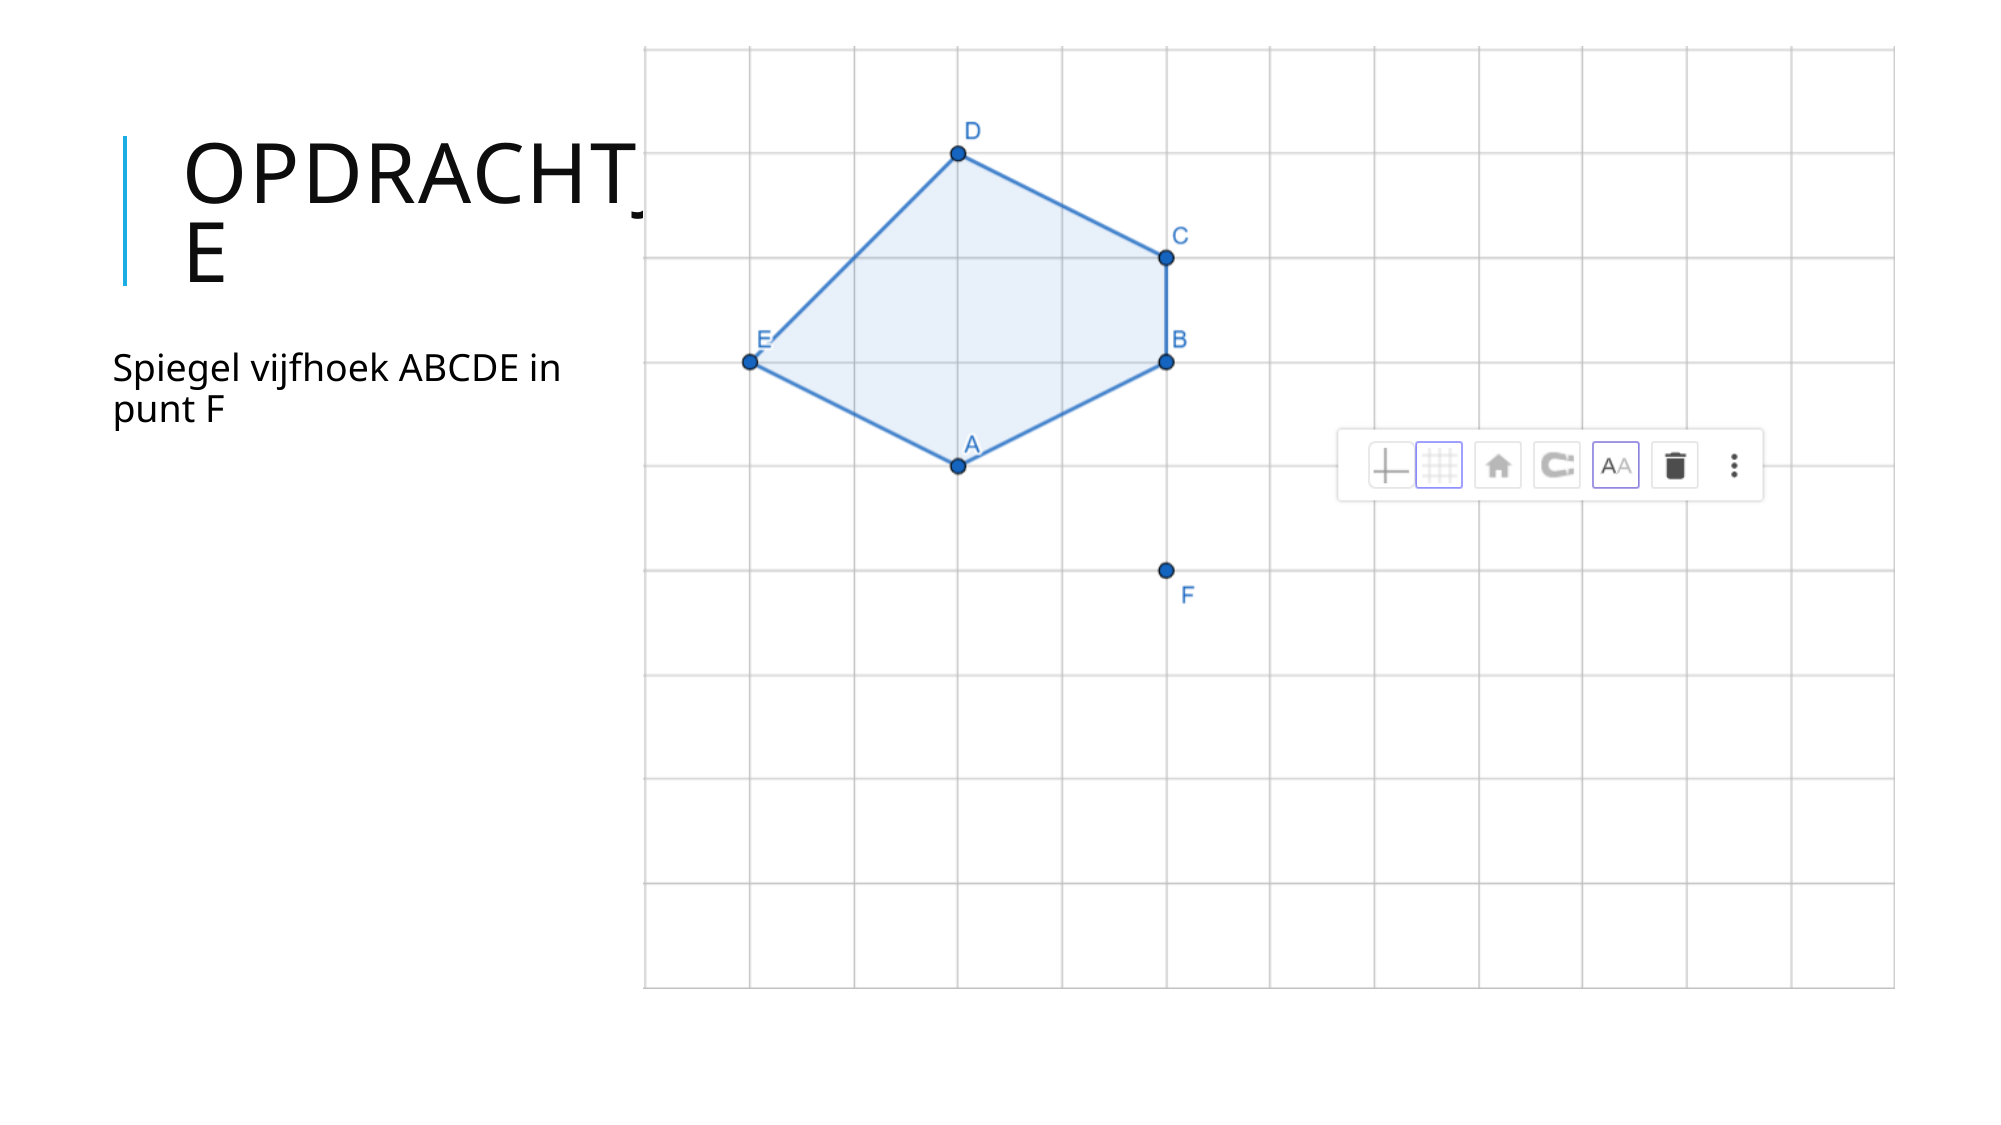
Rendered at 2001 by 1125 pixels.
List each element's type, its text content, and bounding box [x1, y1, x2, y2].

title Opdrachtje [168, 96, 635, 342]
list Spiegel vijfhoek ABCDE in punt F [105, 341, 619, 987]
picture [642, 46, 1896, 990]
